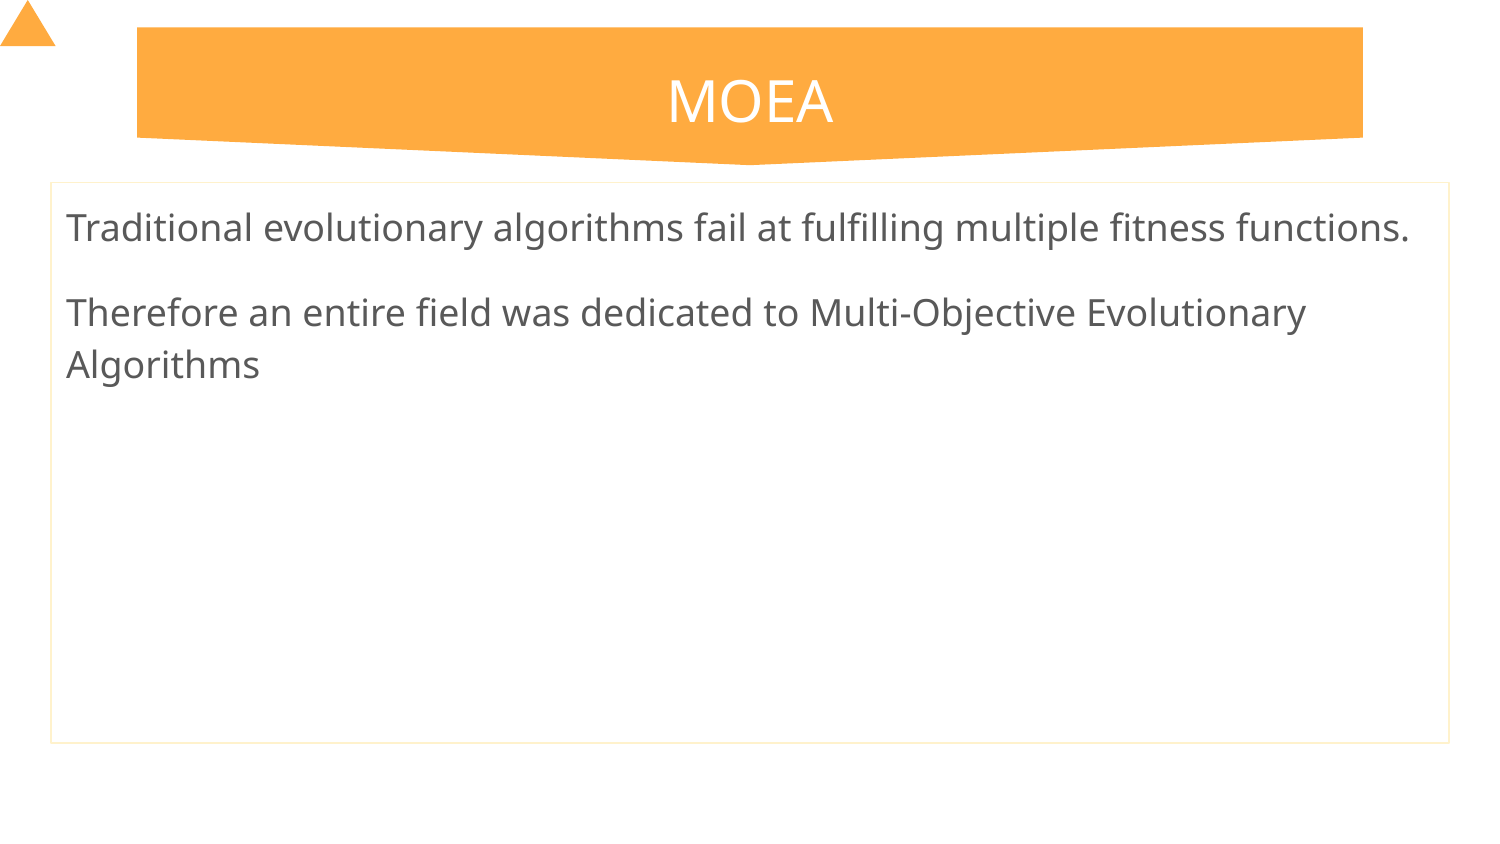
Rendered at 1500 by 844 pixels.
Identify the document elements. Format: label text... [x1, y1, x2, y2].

text_box [137, 27, 1363, 49]
text_box [279, 144, 1221, 166]
list Traditional evolutionary algorithms fail at fulfilling multiple fitness functions. Therefore an entire field was dedicated to Multi-Objective Evolutionary Algorithms [51, 182, 1449, 744]
text_box [0, 0, 56, 47]
title MOEA [51, 49, 1449, 144]
